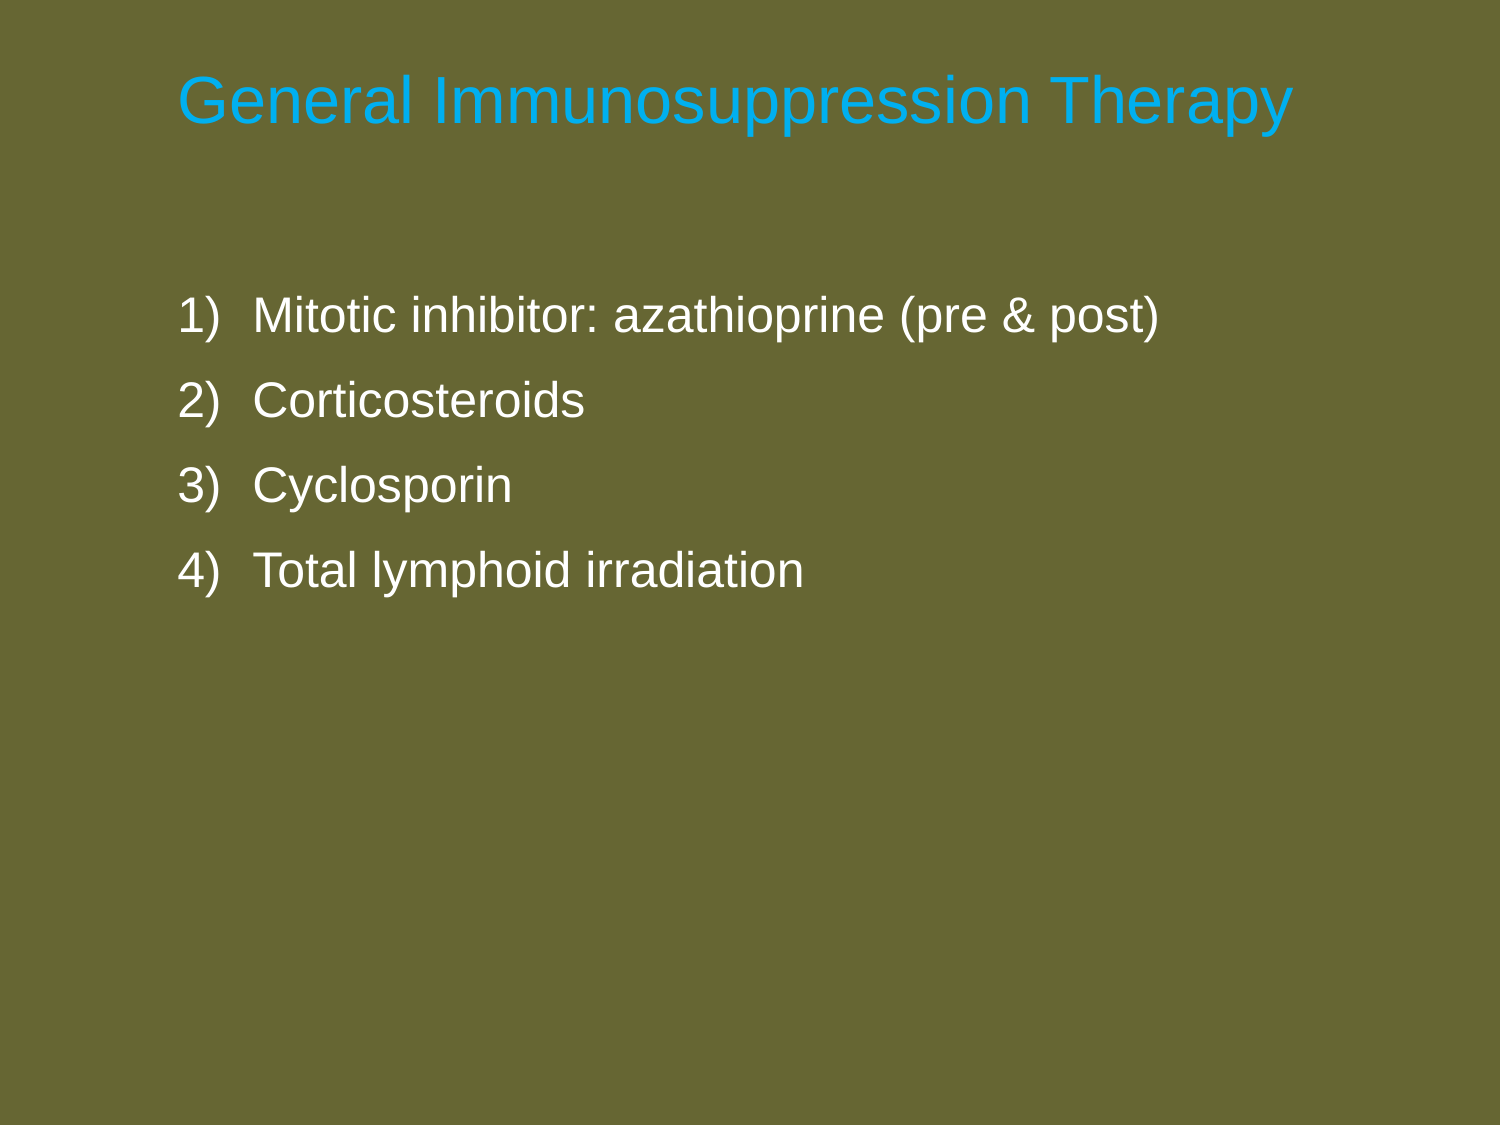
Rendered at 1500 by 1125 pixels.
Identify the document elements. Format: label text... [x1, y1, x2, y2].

text_box Mitotic inhibitor: azathioprine (pre & post) Corticosteroids Cyclosporin Total lymphoid irradiation [162, 275, 1338, 605]
text_box General Immunosuppression Therapy [162, 49, 1400, 258]
